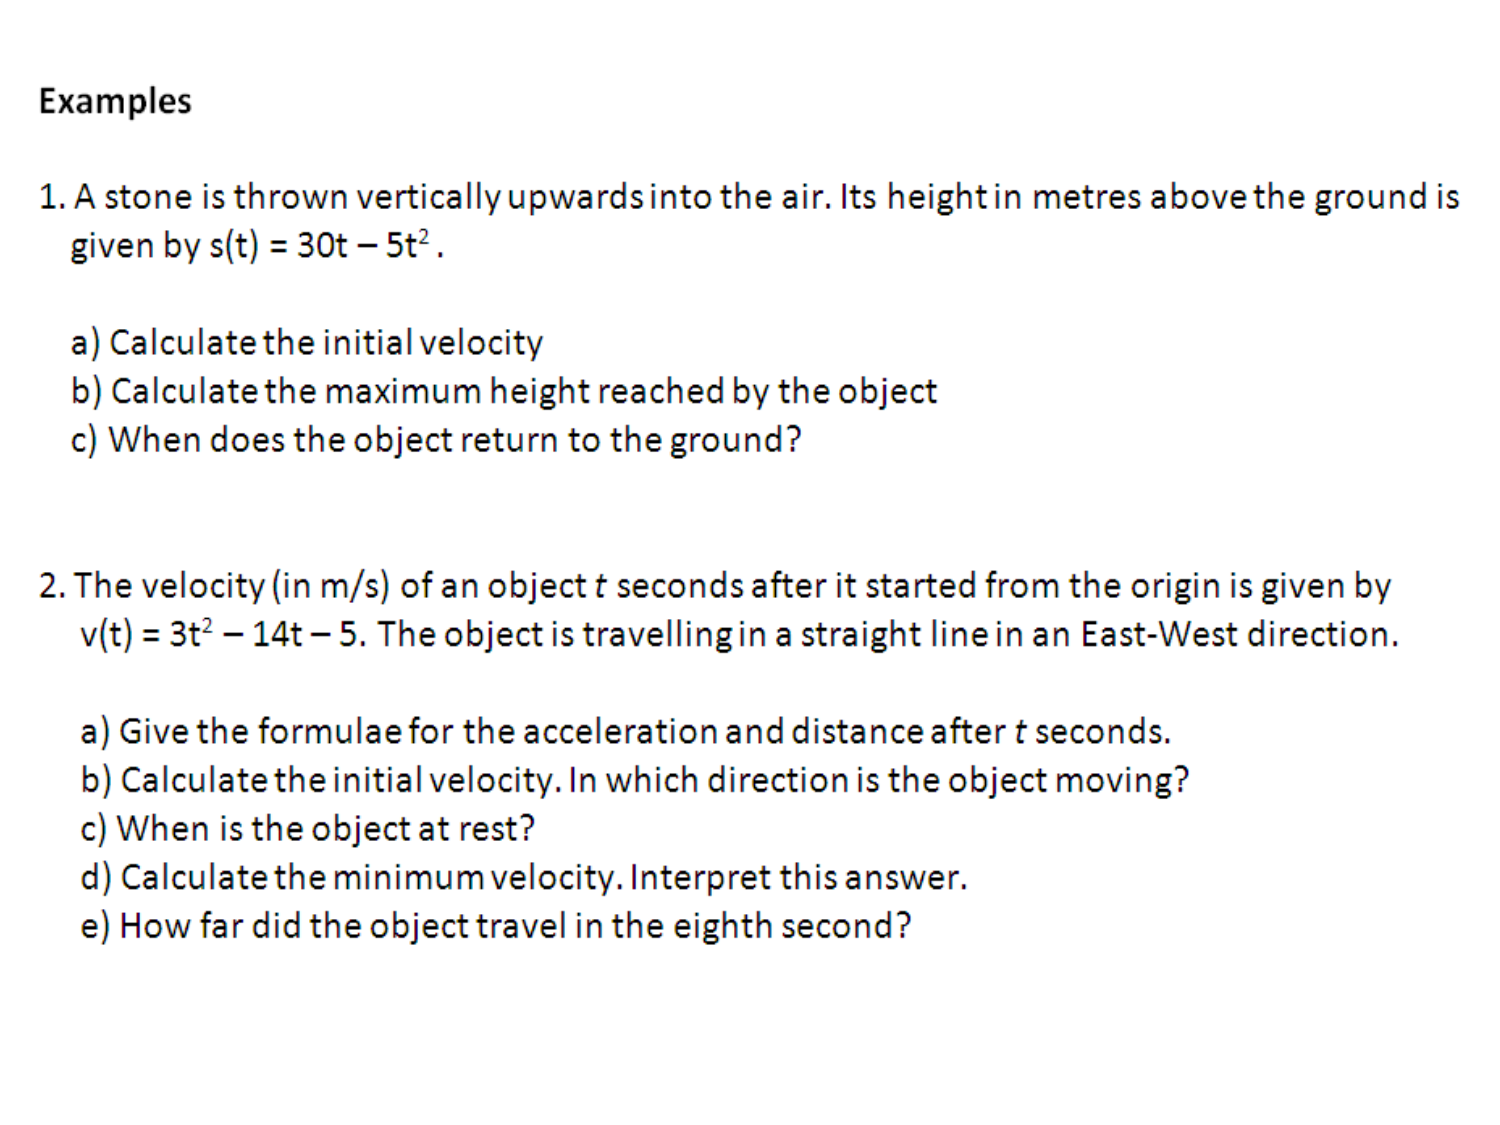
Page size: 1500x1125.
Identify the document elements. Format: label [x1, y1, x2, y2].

picture [23, 70, 1477, 950]
